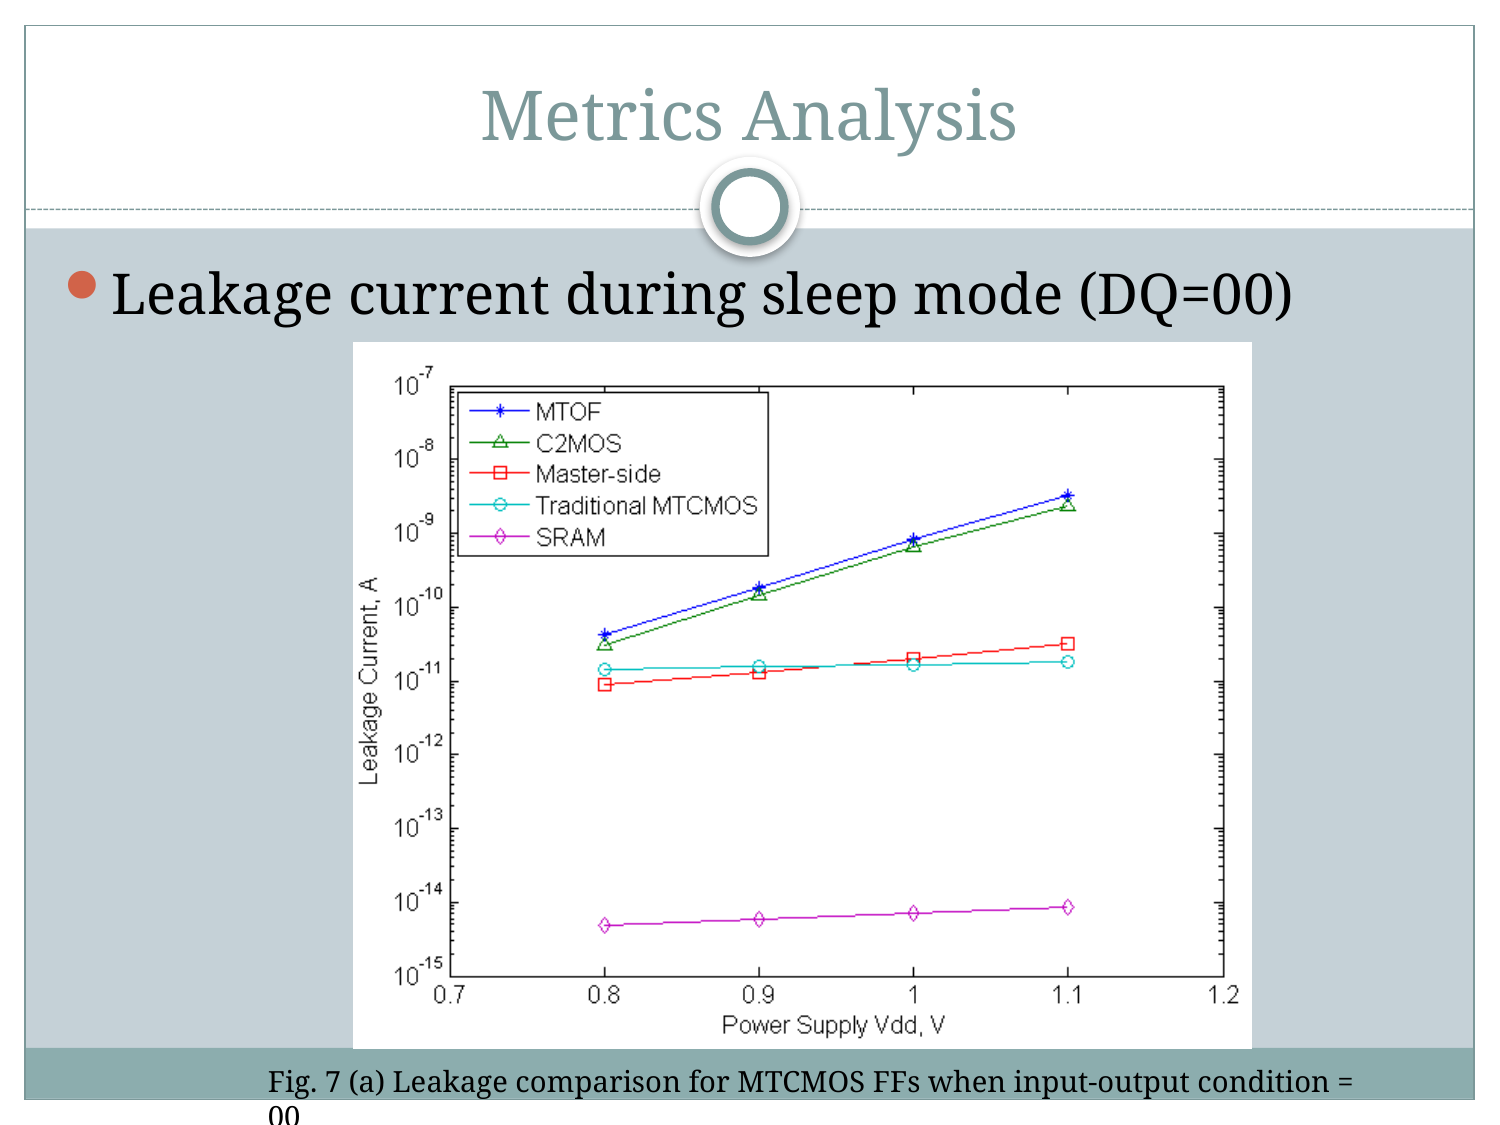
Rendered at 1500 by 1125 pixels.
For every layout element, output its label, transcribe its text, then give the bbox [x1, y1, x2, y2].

title Metrics Analysis [49, 37, 1450, 162]
picture [353, 342, 1252, 1049]
list Leakage current during sleep mode (DQ=00) [49, 250, 1445, 1001]
text_box Fig. 7 (a) Leakage comparison for MTCMOS FFs when input-output condition = 00 [253, 1055, 1396, 1125]
